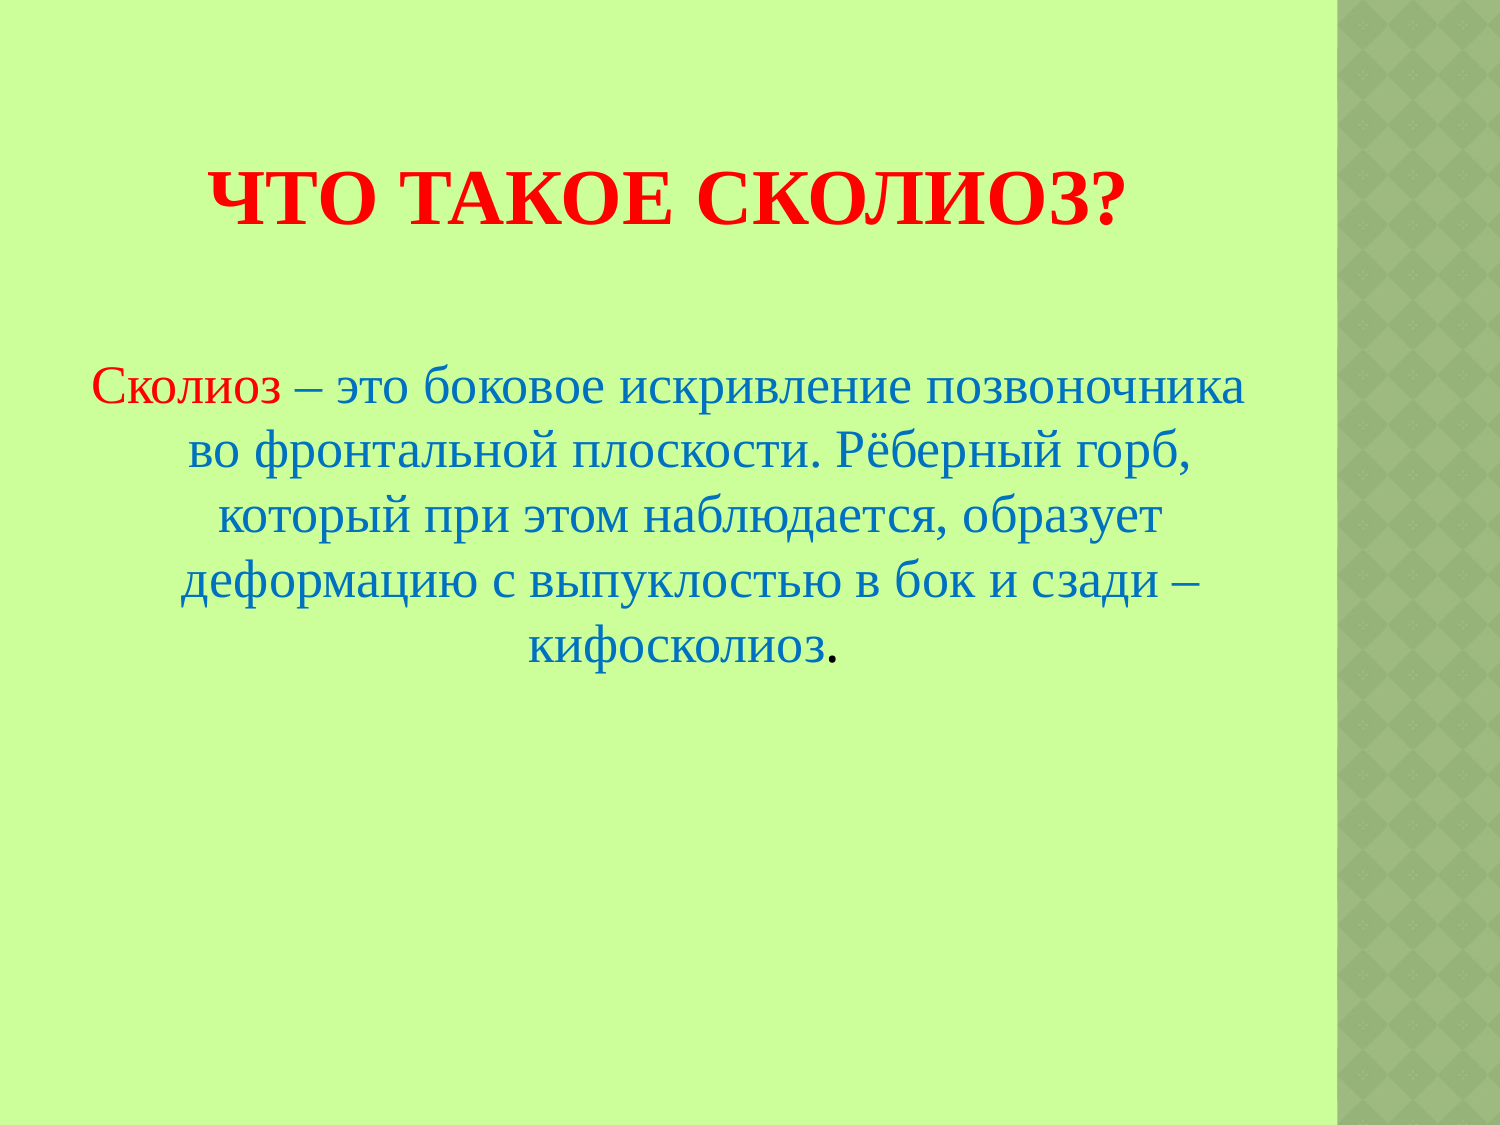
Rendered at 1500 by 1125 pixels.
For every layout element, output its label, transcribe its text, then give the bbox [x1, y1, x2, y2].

title Что такое сколиоз? [75, 52, 1263, 240]
list Сколиоз – это боковое искривление позвоночника во фронтальной плоскости. Рёберный горб, который при этом наблюдается, образует деформацию с выпуклостью в бок и сзади – кифосколиоз. [75, 264, 1263, 1059]
